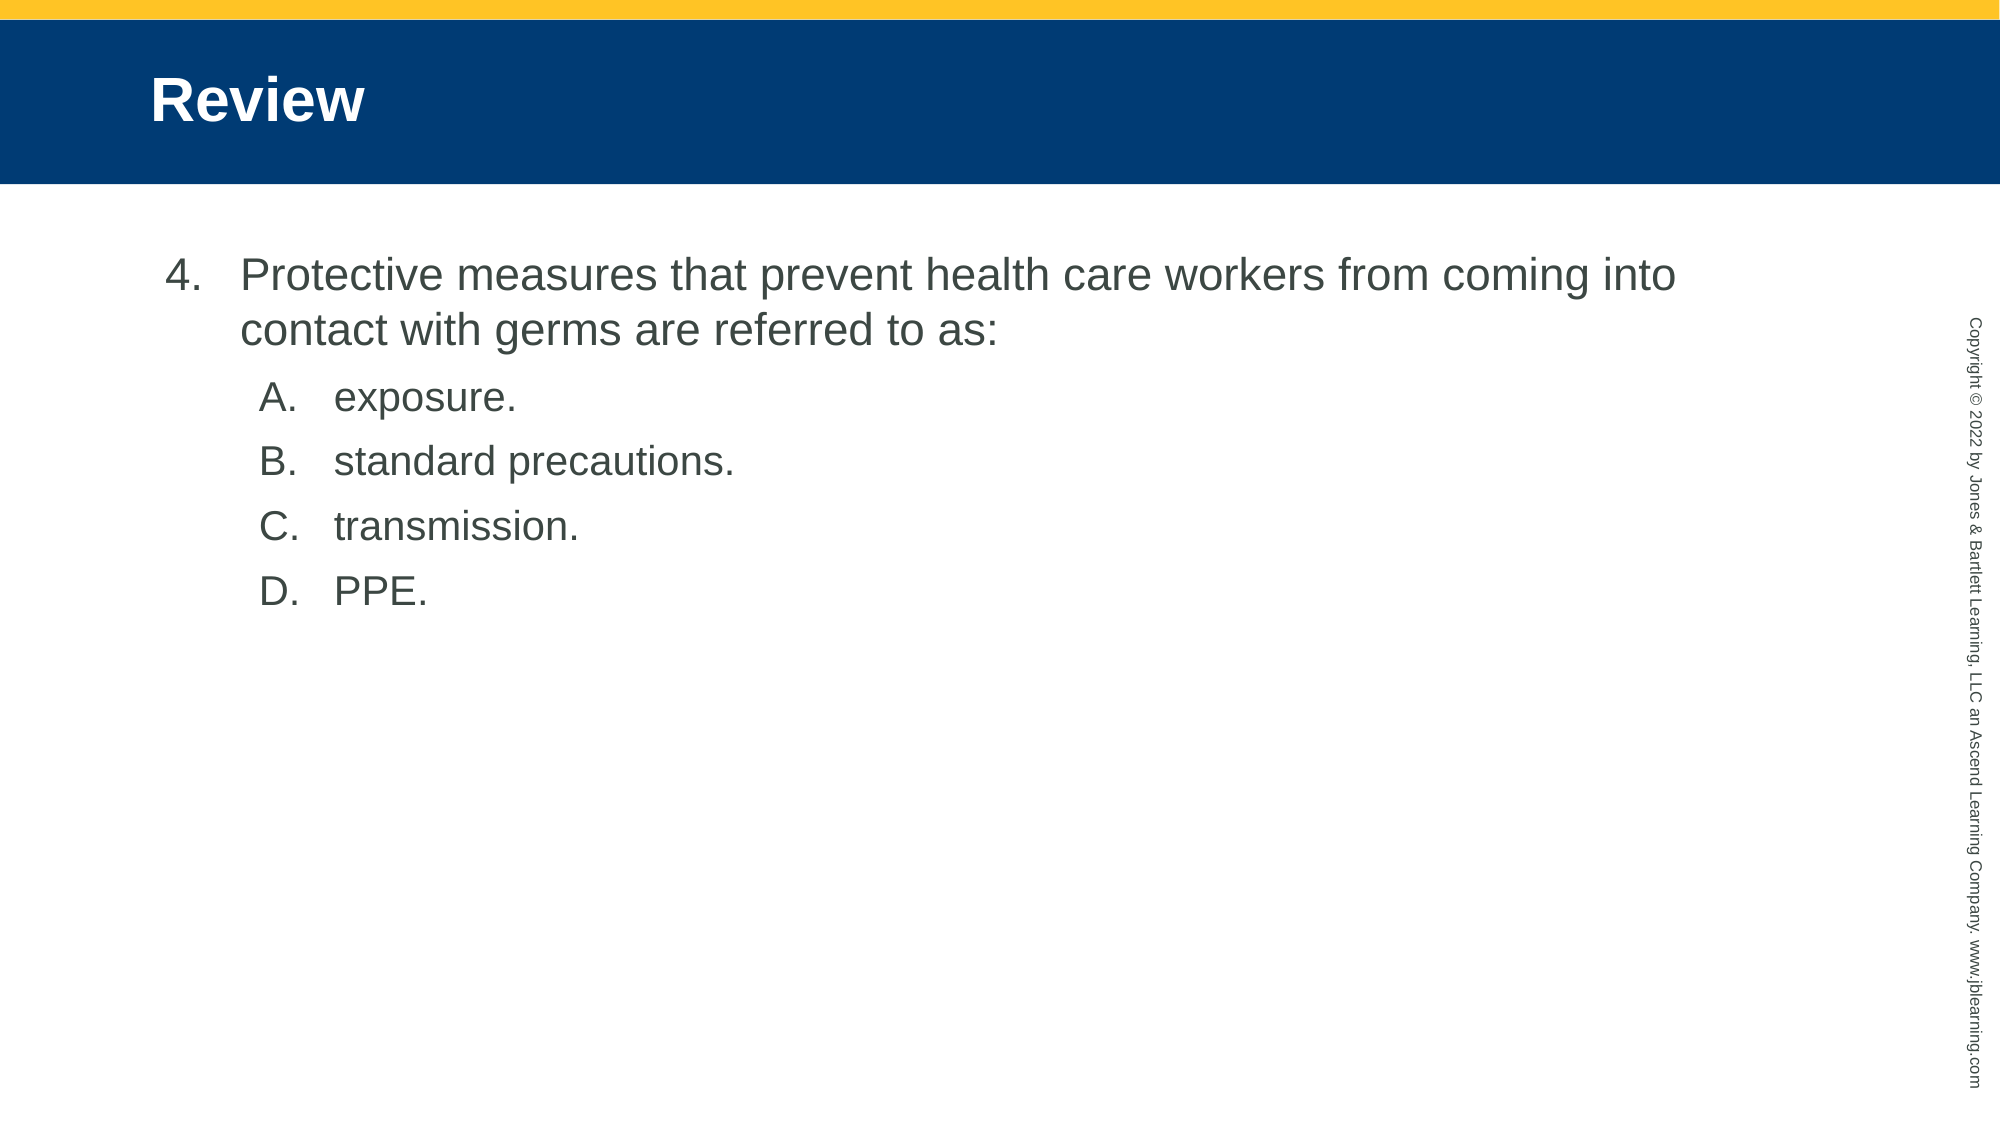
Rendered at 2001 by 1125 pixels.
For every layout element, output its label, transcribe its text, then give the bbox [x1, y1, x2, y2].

title Review [0, 19, 2000, 185]
list Protective measures that prevent health care workers from coming into contact with germs are referred to as: exposure. standard precautions. transmission. PPE. [150, 237, 1850, 1025]
